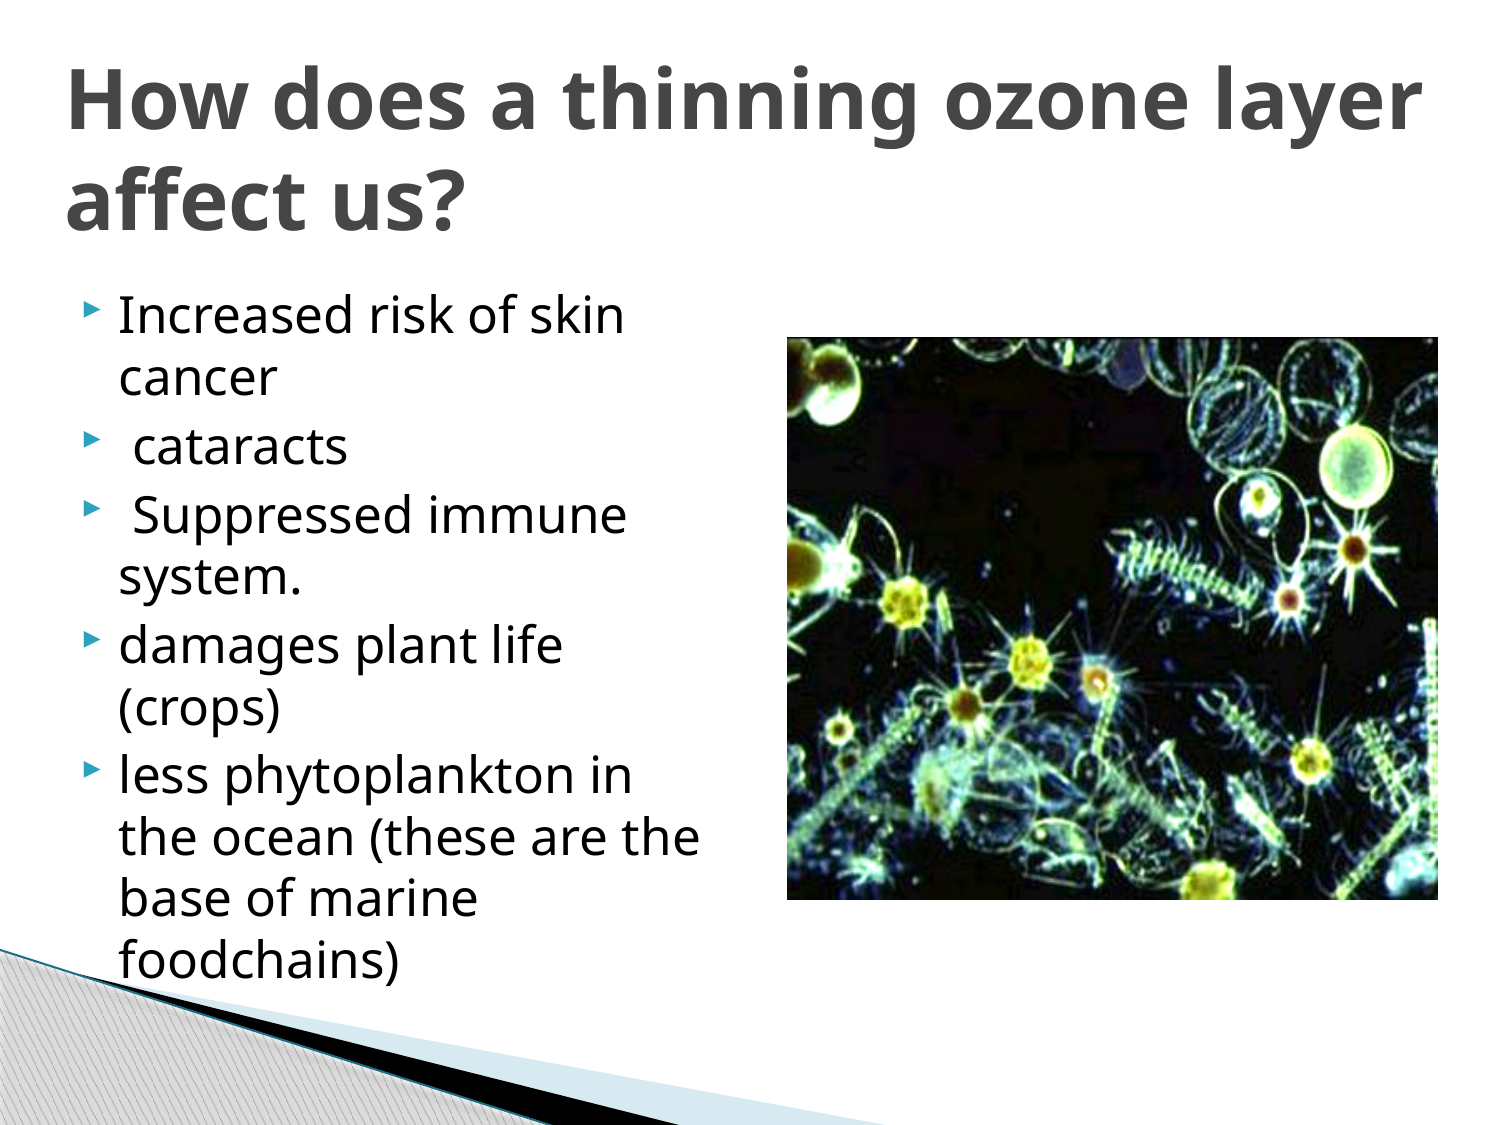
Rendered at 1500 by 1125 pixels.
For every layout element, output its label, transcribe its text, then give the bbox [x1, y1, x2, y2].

picture [787, 337, 1438, 901]
title How does a thinning ozone layer affect us? [49, 37, 1446, 255]
list Increased risk of skin cancer cataracts Suppressed immune system. damages plant life (crops) less phytoplankton in the ocean (these are the base of marine foodchains) [49, 274, 738, 1001]
